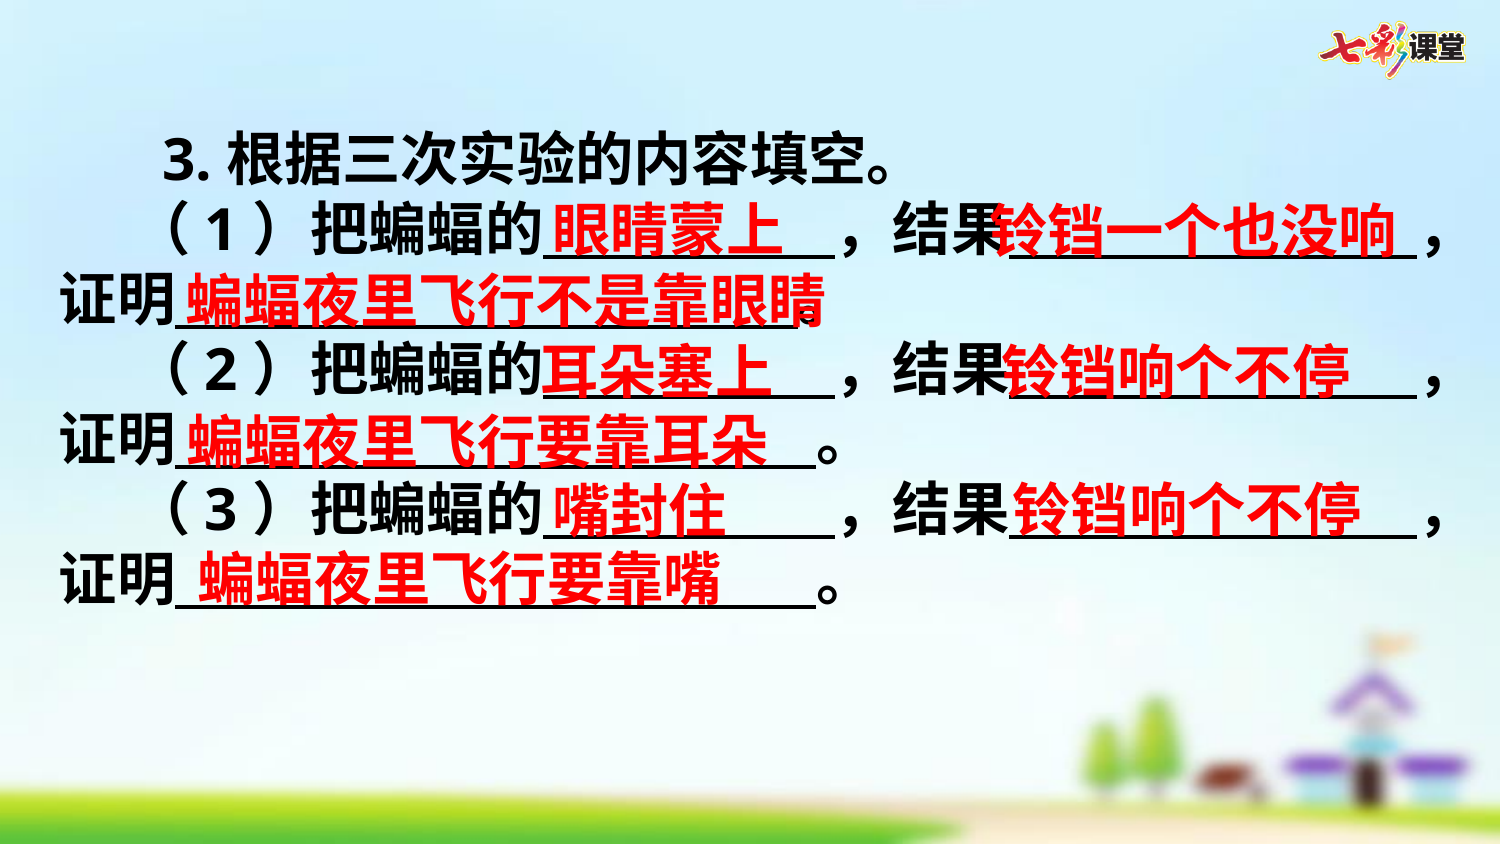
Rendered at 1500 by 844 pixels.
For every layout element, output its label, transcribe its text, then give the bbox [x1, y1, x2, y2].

picture [0, 0, 1500, 844]
text_box 耳朵塞上 [525, 327, 845, 413]
text_box 铃铛一个也没响 [974, 186, 1424, 272]
text_box 蝙蝠夜里飞行不是靠眼睛 [171, 256, 890, 342]
text_box 嘴封住 [537, 466, 857, 552]
text_box 3.根据三次实验的内容填空。 （1）把蝙蝠的 ，结果 ，证明 。 （2）把蝙蝠的 ，结果 ，证明 。 （3）把蝙蝠的 ，结果 ，证明 。 [44, 114, 1495, 620]
text_box 铃铛响个不停 [986, 327, 1424, 413]
text_box 蝙蝠夜里飞行要靠耳朵 [171, 398, 880, 483]
text_box 眼睛蒙上 [537, 185, 857, 256]
text_box 蝙蝠夜里飞行要靠嘴 [183, 535, 821, 620]
text_box 铃铛响个不停 [998, 466, 1436, 551]
